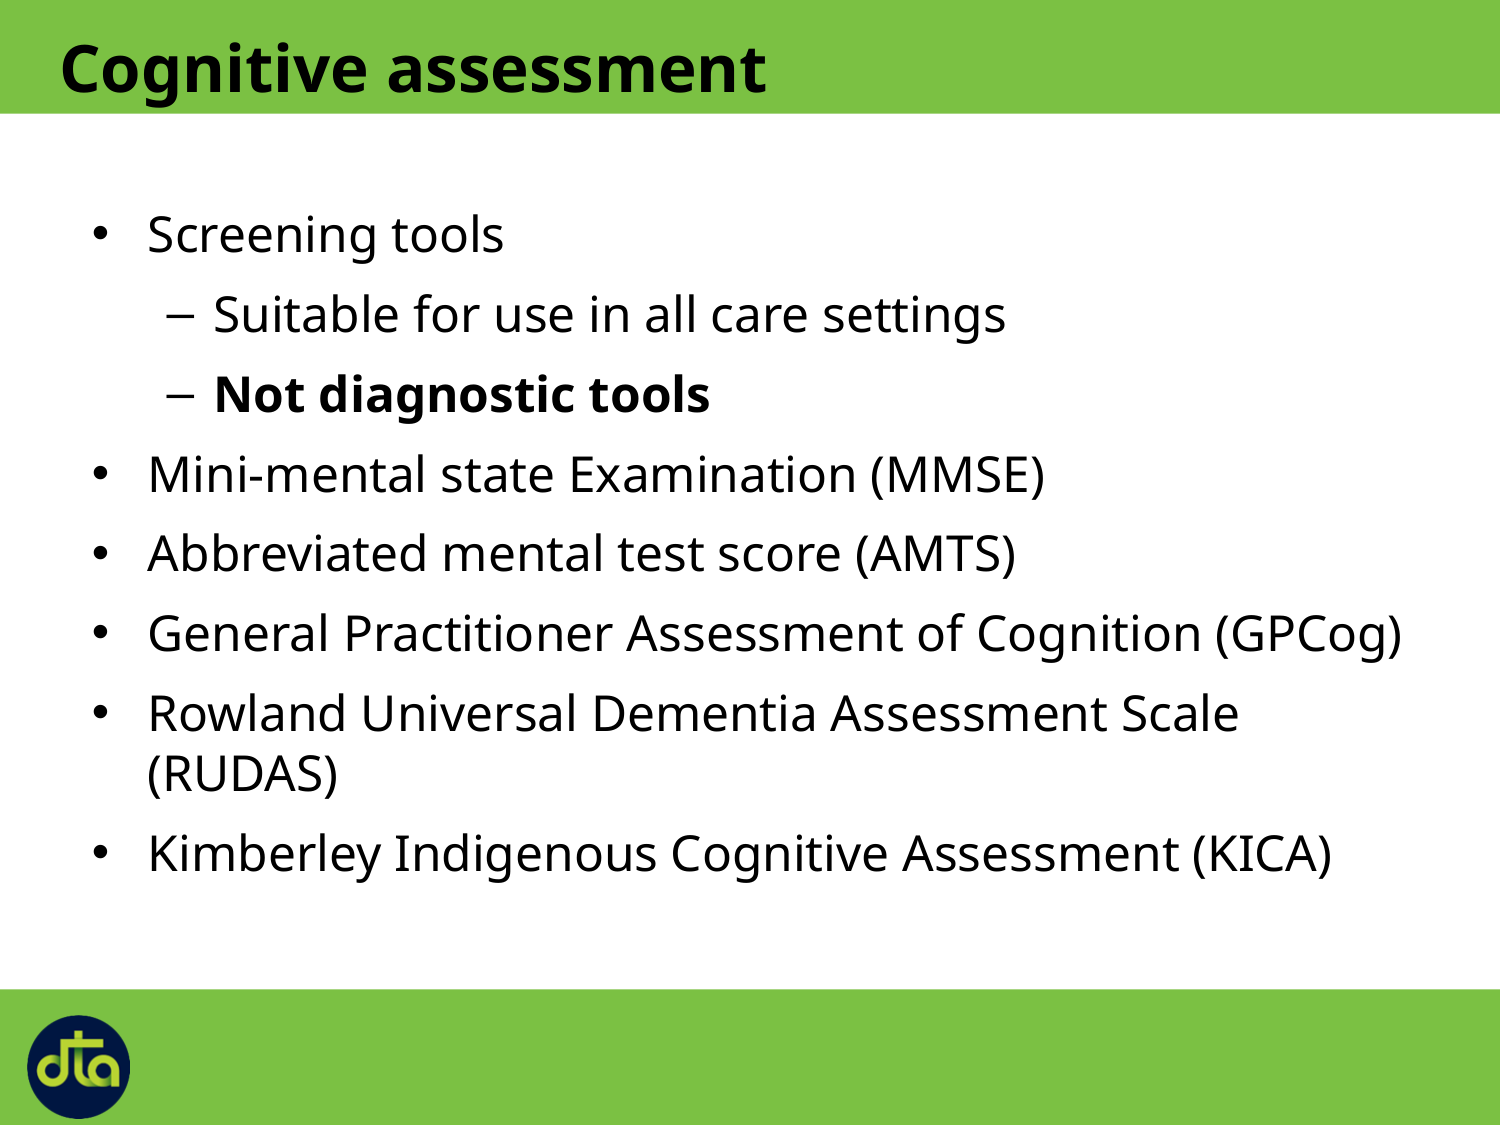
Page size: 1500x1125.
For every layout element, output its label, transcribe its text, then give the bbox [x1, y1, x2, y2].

picture [27, 1015, 131, 1120]
text_box Screening tools Suitable for use in all care settings Not diagnostic tools Mini-mental state Examination (MMSE) Abbreviated mental test score (AMTS) General Practitioner Assessment of Cognition (GPCog) Rowland Universal Dementia Assessment Scale (RUDAS) Kimberley Indigenous Cognitive Assessment (KICA) [76, 195, 1427, 938]
text_box Cognitive assessment [41, 19, 786, 114]
